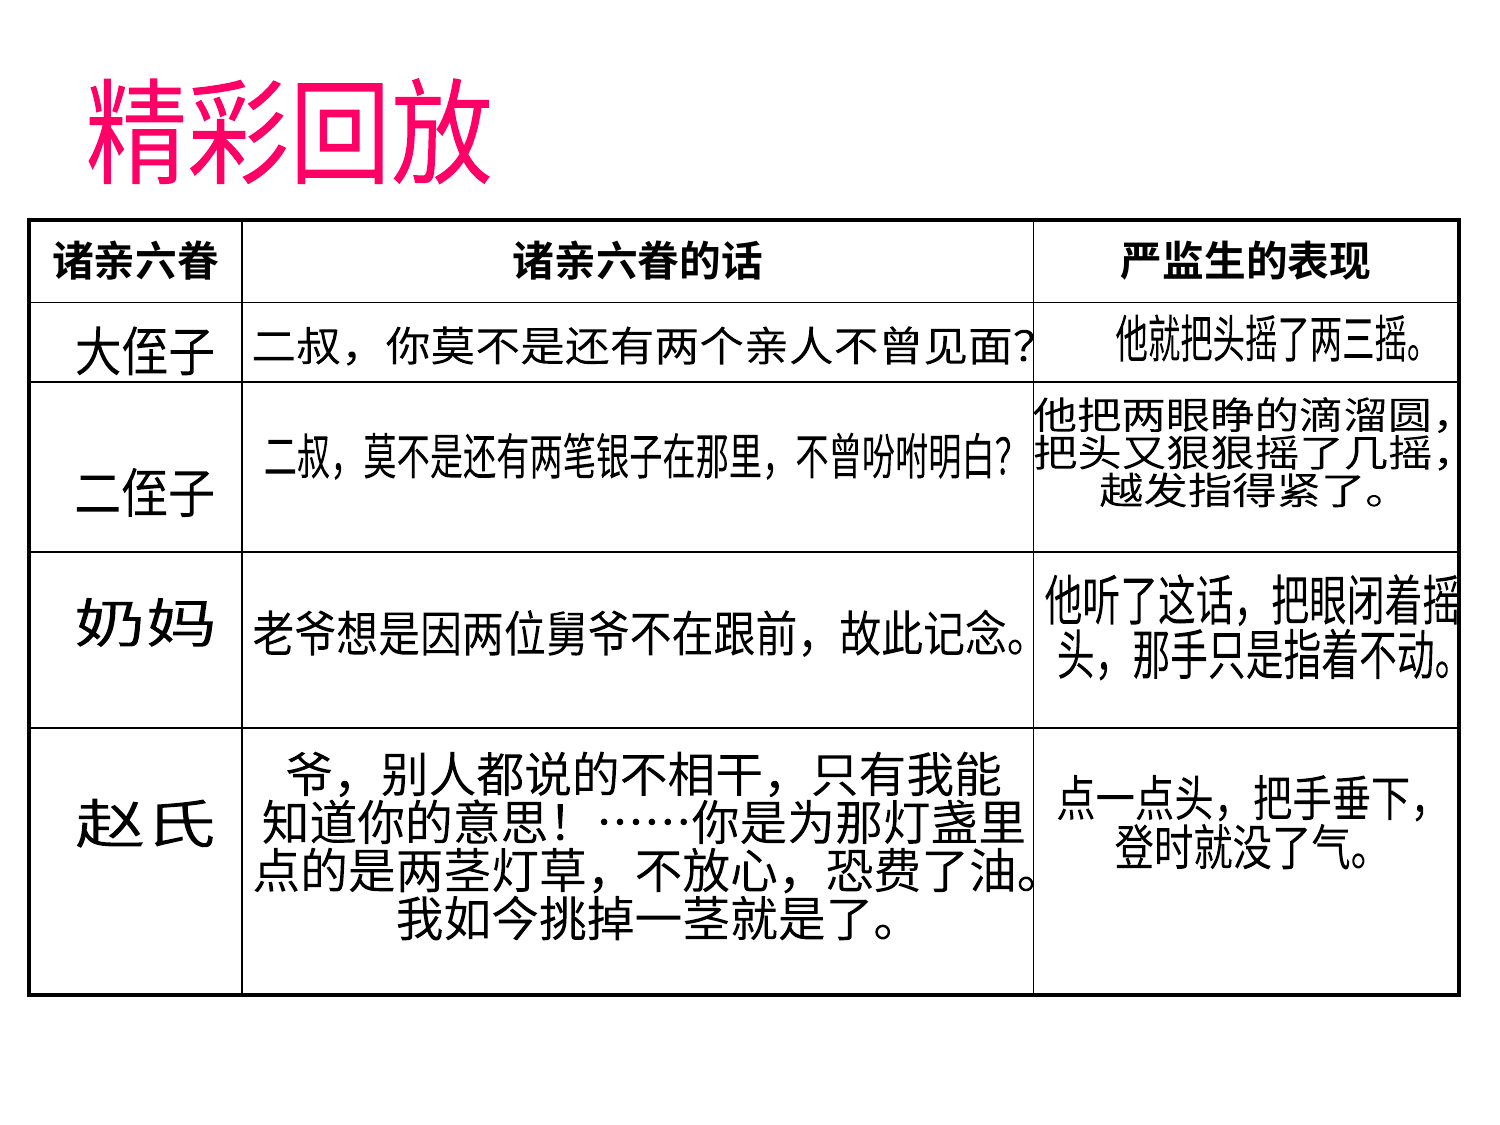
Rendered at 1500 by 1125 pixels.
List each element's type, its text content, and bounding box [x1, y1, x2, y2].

table_cell [31, 553, 241, 727]
table_header 严监生的表现 [1034, 222, 1457, 302]
table_cell [1034, 383, 1457, 551]
table_header 诸亲六眷的话 [243, 222, 1033, 302]
table_cell [31, 729, 241, 993]
table_cell [31, 303, 241, 381]
text_box 他就把头摇了两三摇。 [1311, 318, 1341, 362]
table_cell [31, 383, 241, 551]
table_cell [243, 383, 1033, 551]
table_header 诸亲六眷 [31, 222, 241, 302]
table_cell [243, 553, 1033, 727]
table_cell [1034, 553, 1457, 727]
table_cell [1034, 729, 1457, 993]
table_cell [1034, 303, 1457, 381]
table_cell [243, 729, 1033, 993]
table_cell [243, 303, 1033, 381]
